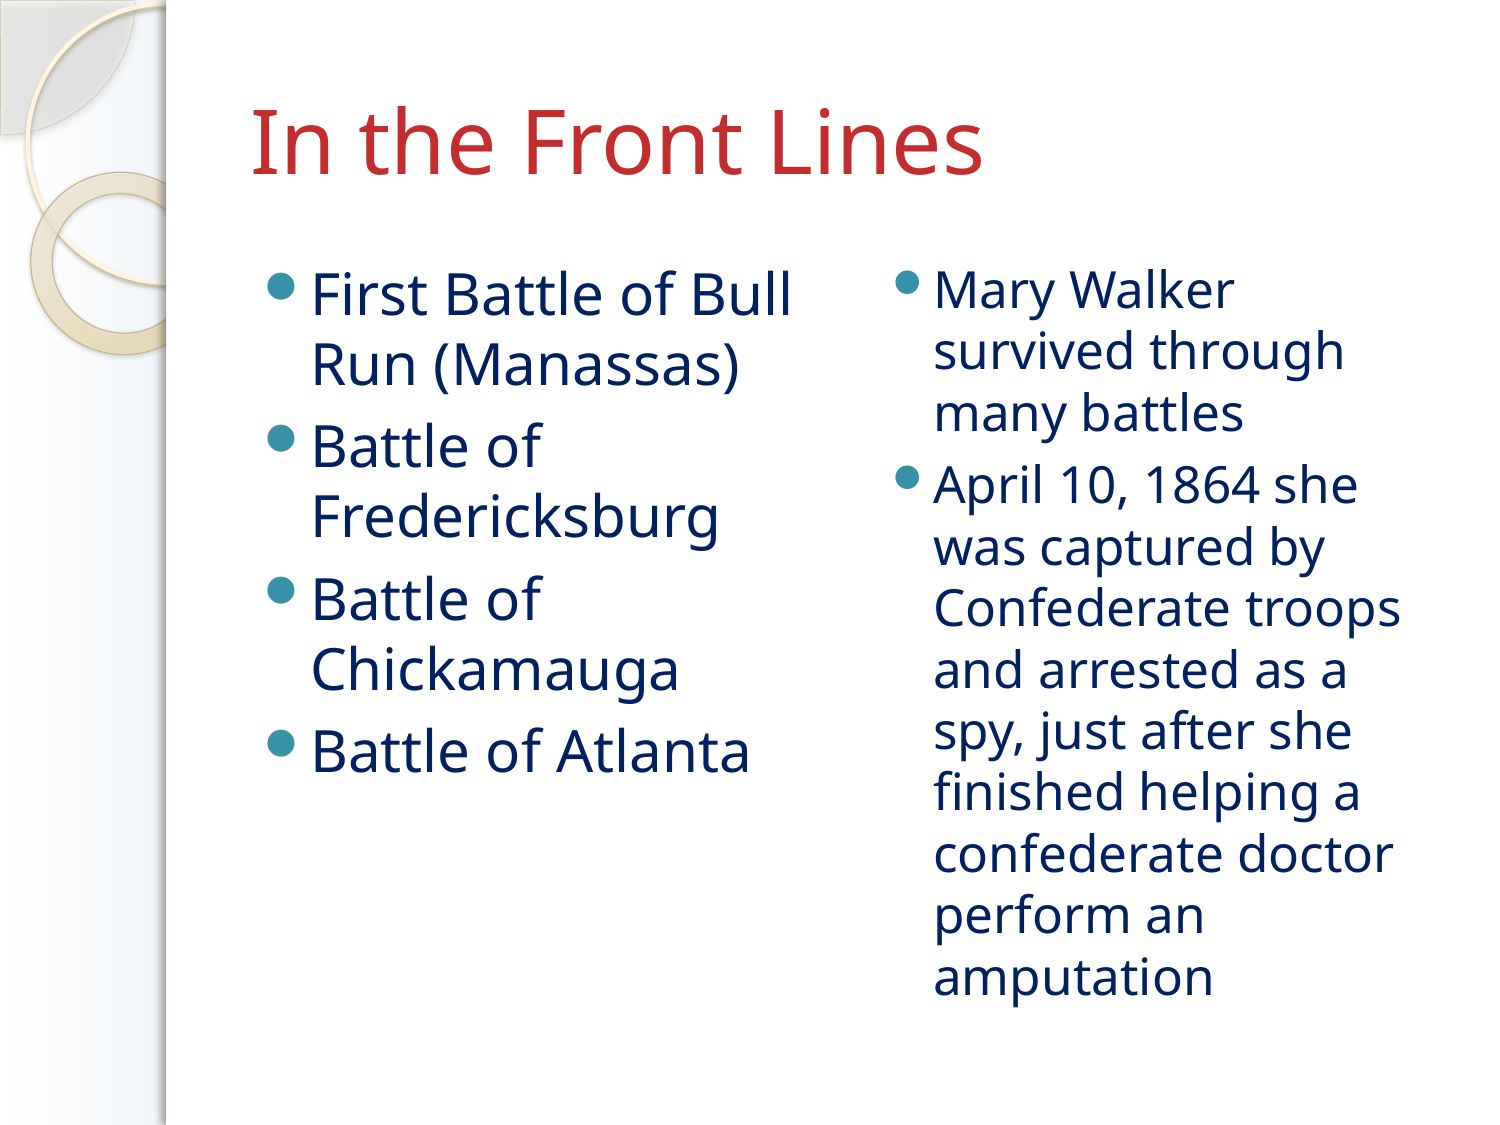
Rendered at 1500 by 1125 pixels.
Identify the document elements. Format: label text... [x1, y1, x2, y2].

list Mary Walker survived through many battles April 10, 1864 she was captured by Confederate troops and arrested as a spy, just after she finished helping a confederate doctor perform an amputation [865, 249, 1466, 1015]
title In the Front Lines [235, 45, 1466, 233]
list First Battle of Bull Run (Manassas) Battle of Fredericksburg Battle of Chickamauga Battle of Atlanta [235, 249, 836, 1015]
